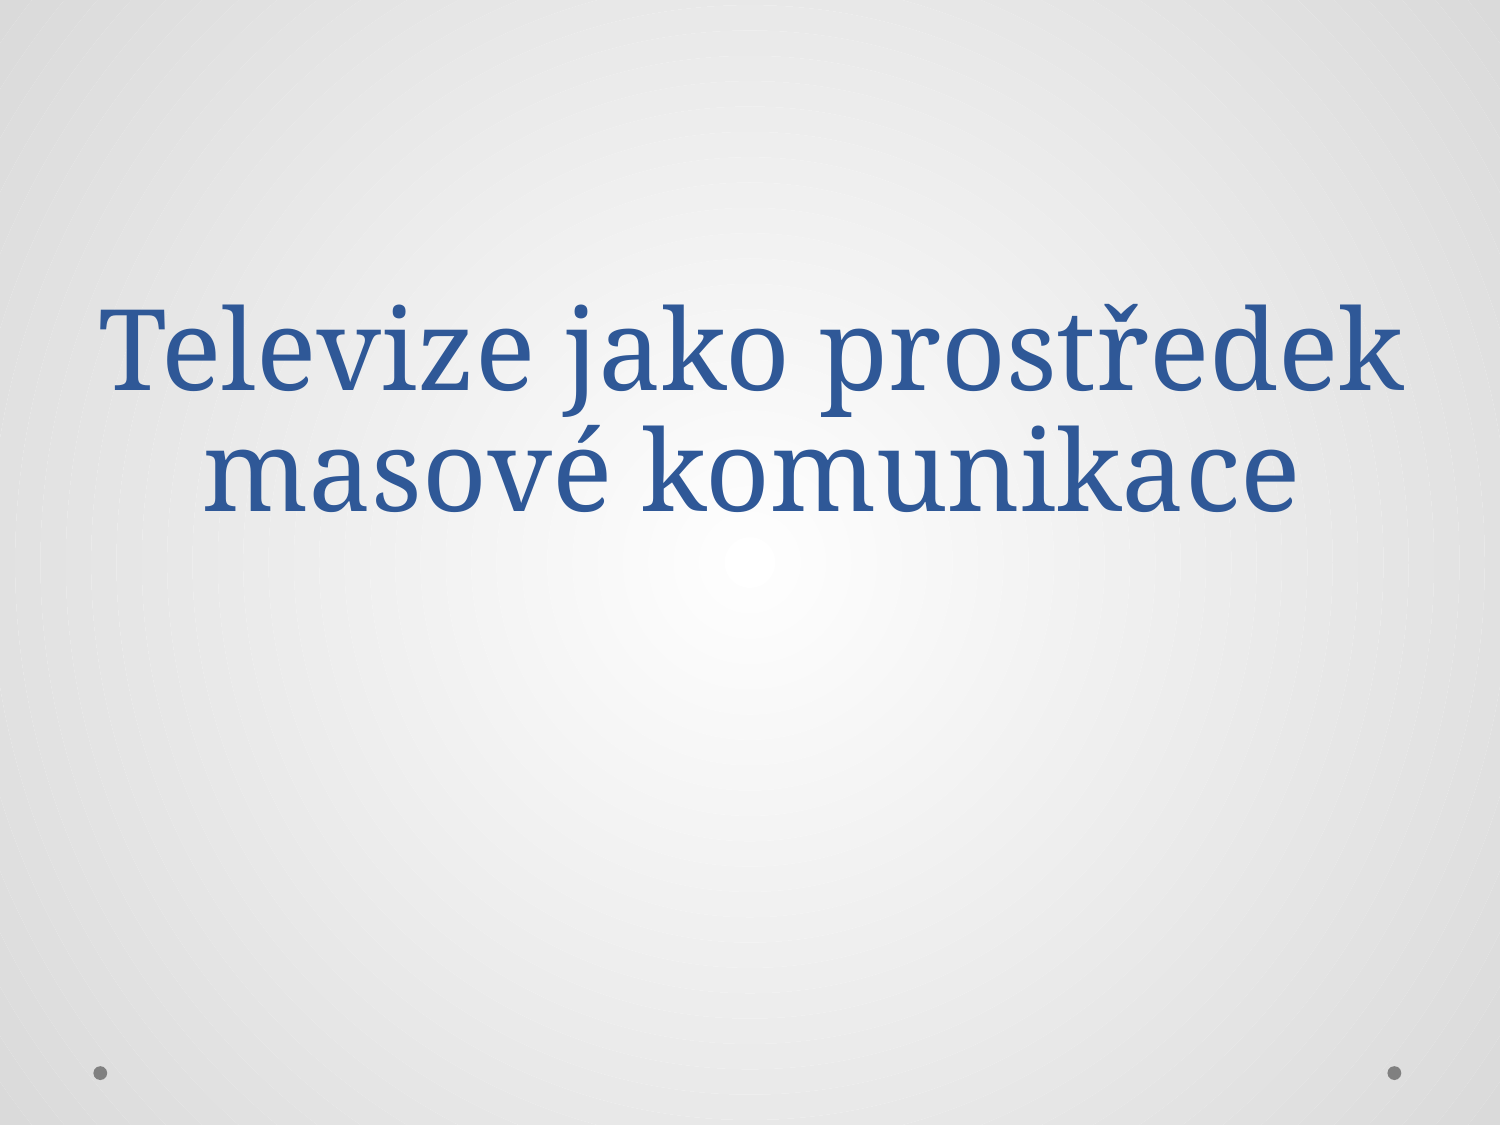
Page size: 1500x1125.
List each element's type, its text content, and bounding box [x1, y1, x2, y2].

title Televize jako prostředek masové komunikace [76, 278, 1427, 542]
